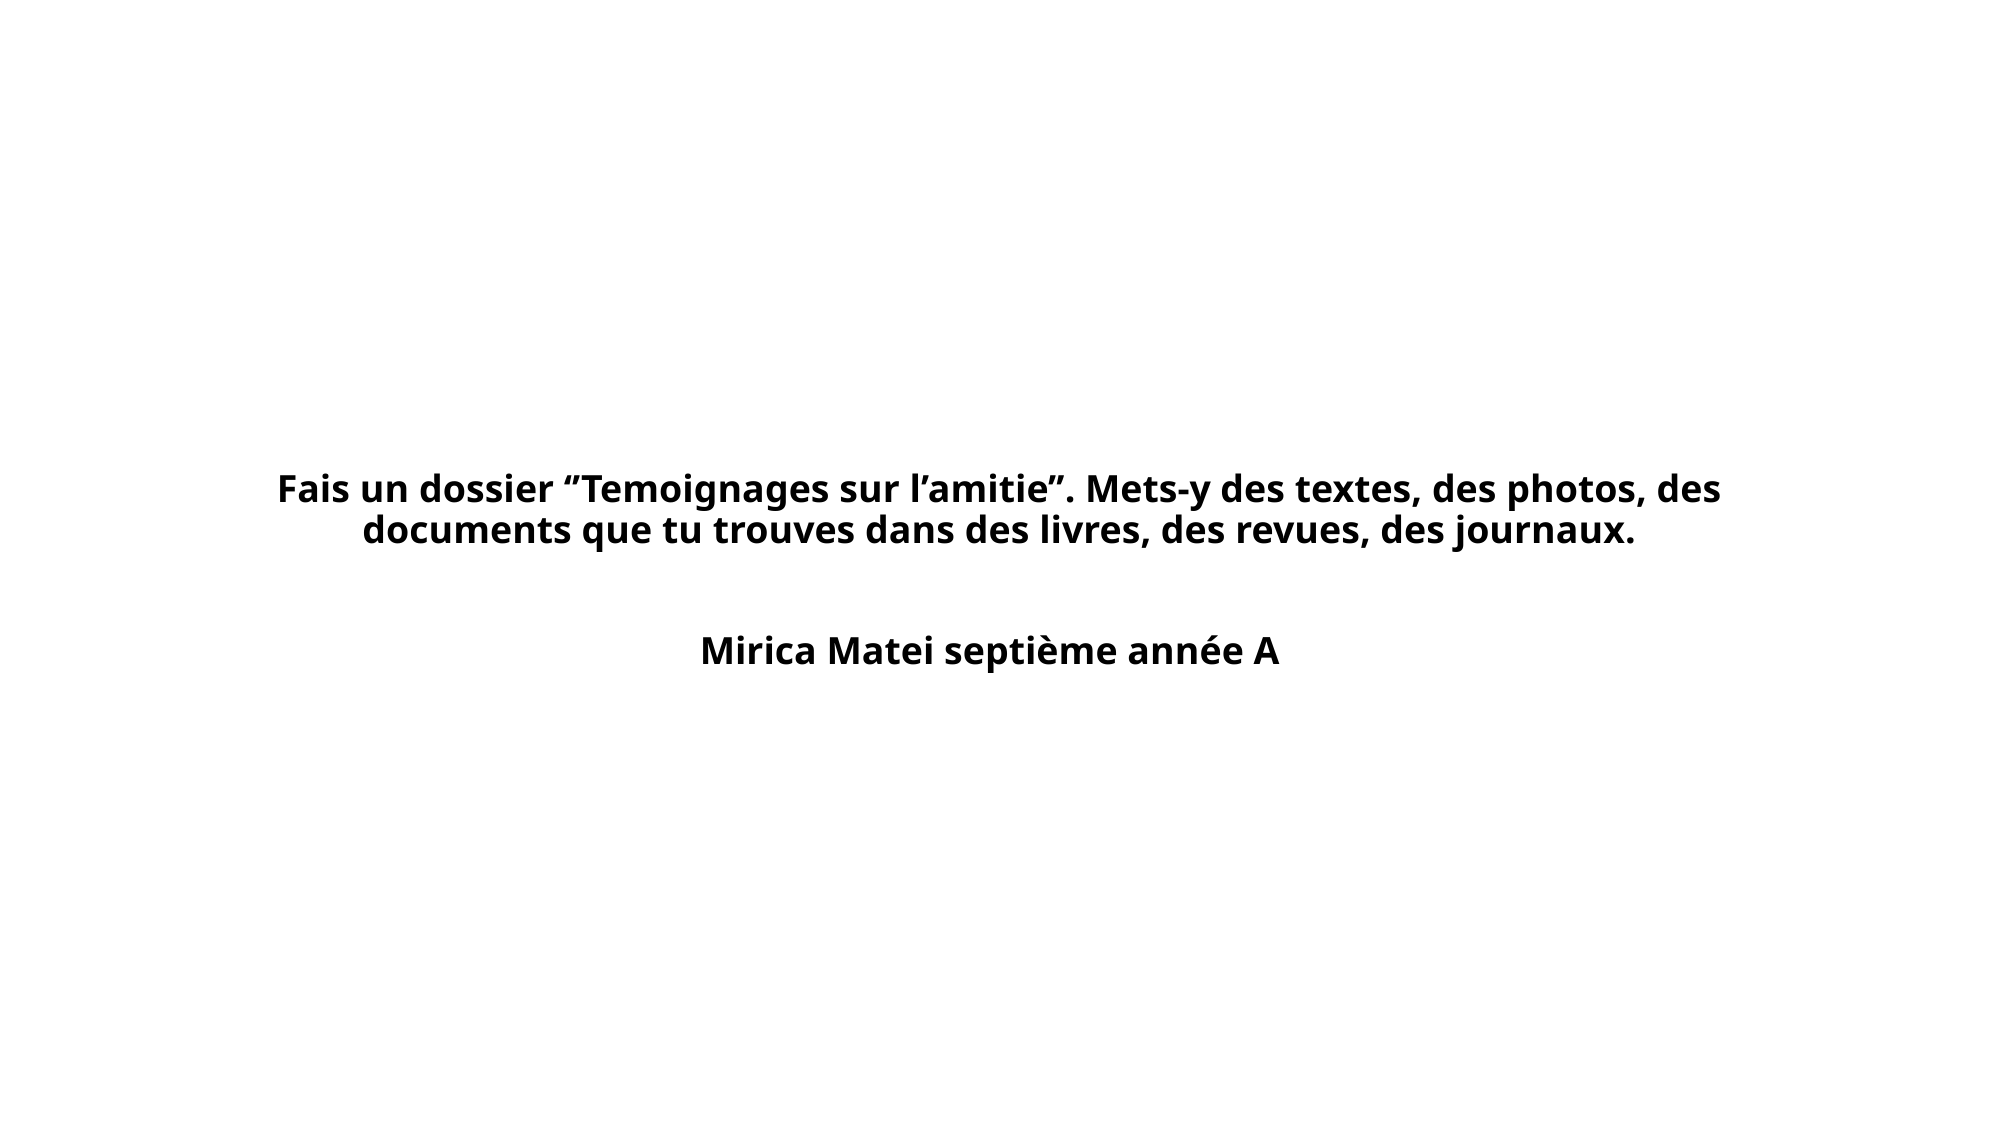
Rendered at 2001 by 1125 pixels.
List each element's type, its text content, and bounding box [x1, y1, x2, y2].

title Fais un dossier ‘’Temoignages sur l’amitie’’. Mets-y des textes, des photos, des documents que tu trouves dans des livres, des revues, des journaux. Mirica Matei septième année A [249, 223, 1750, 681]
